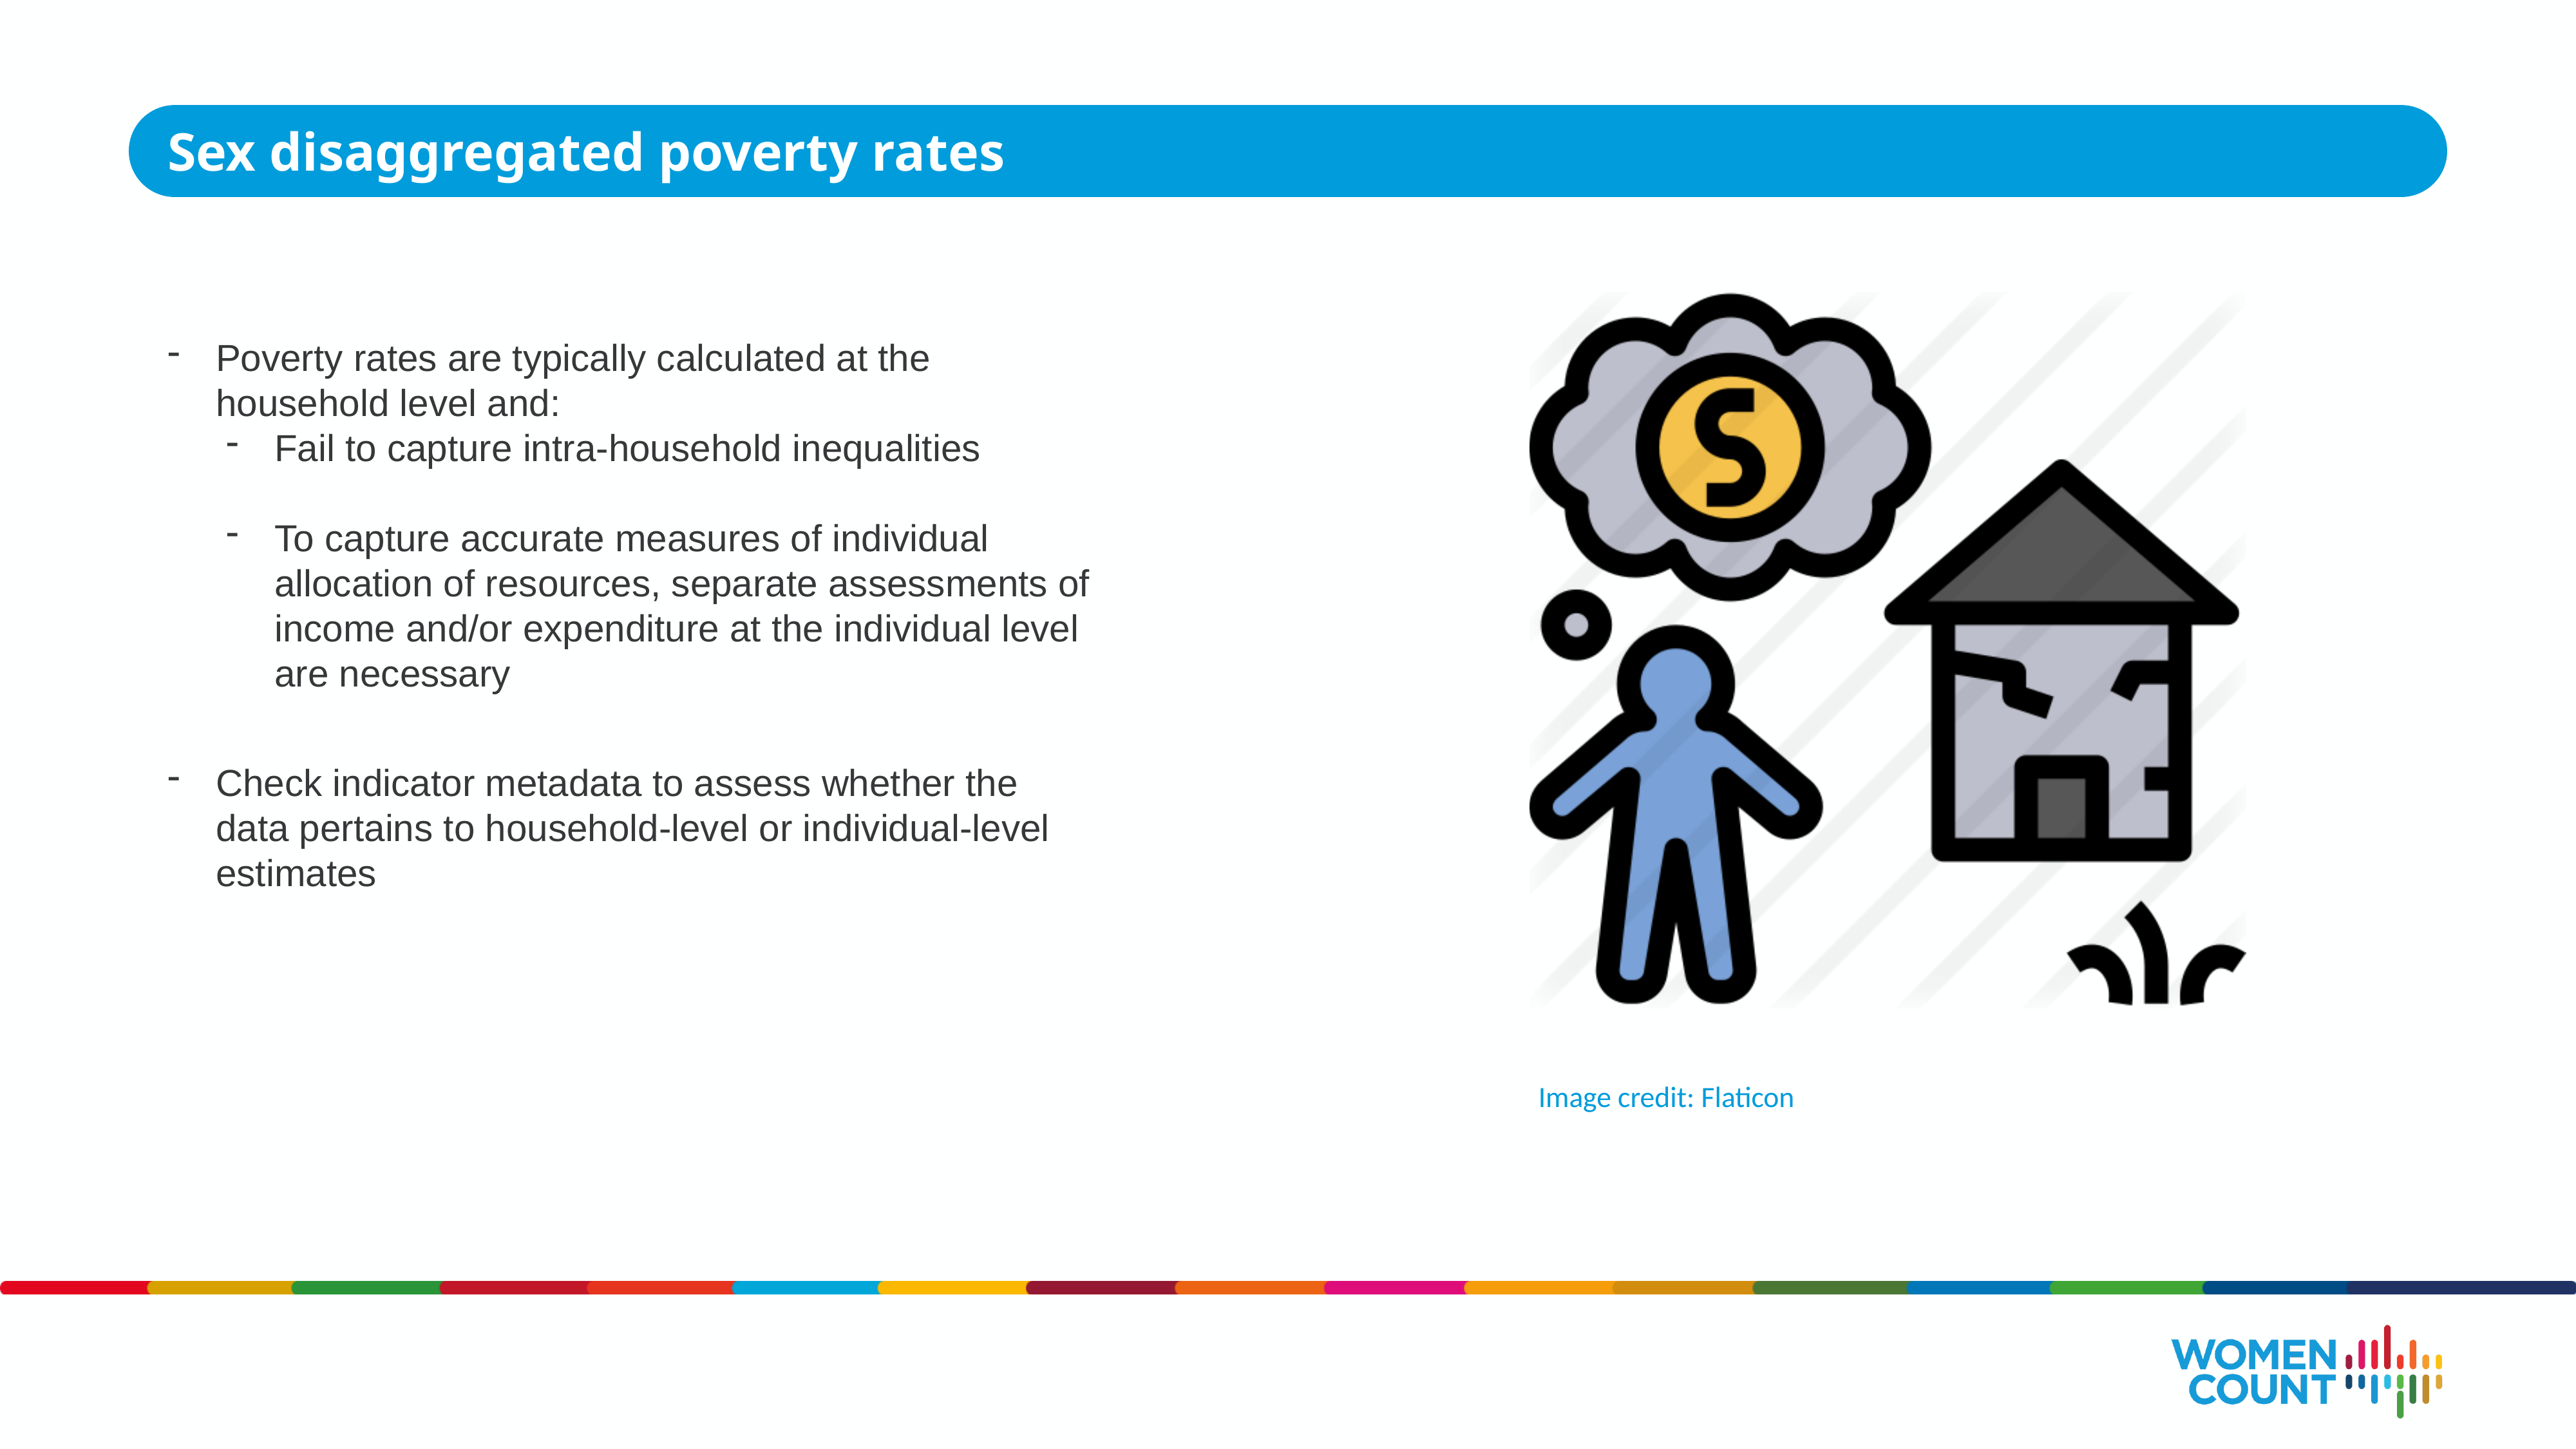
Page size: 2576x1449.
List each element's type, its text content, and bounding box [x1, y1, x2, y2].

list Sex disaggregated poverty rates [167, 119, 2411, 182]
text_box Image credit: Flaticon [1529, 1073, 1804, 1118]
list Poverty rates are typically calculated at the household level and: Fail to capture intra-household inequalities To capture accurate measures of individual allocation of resources, separate assessments of income and/or expenditure at the individual level are necessary Check indicator metadata to assess whether the data pertains to household-level or individual-level estimates [167, 334, 1103, 880]
picture [1529, 292, 2246, 1009]
